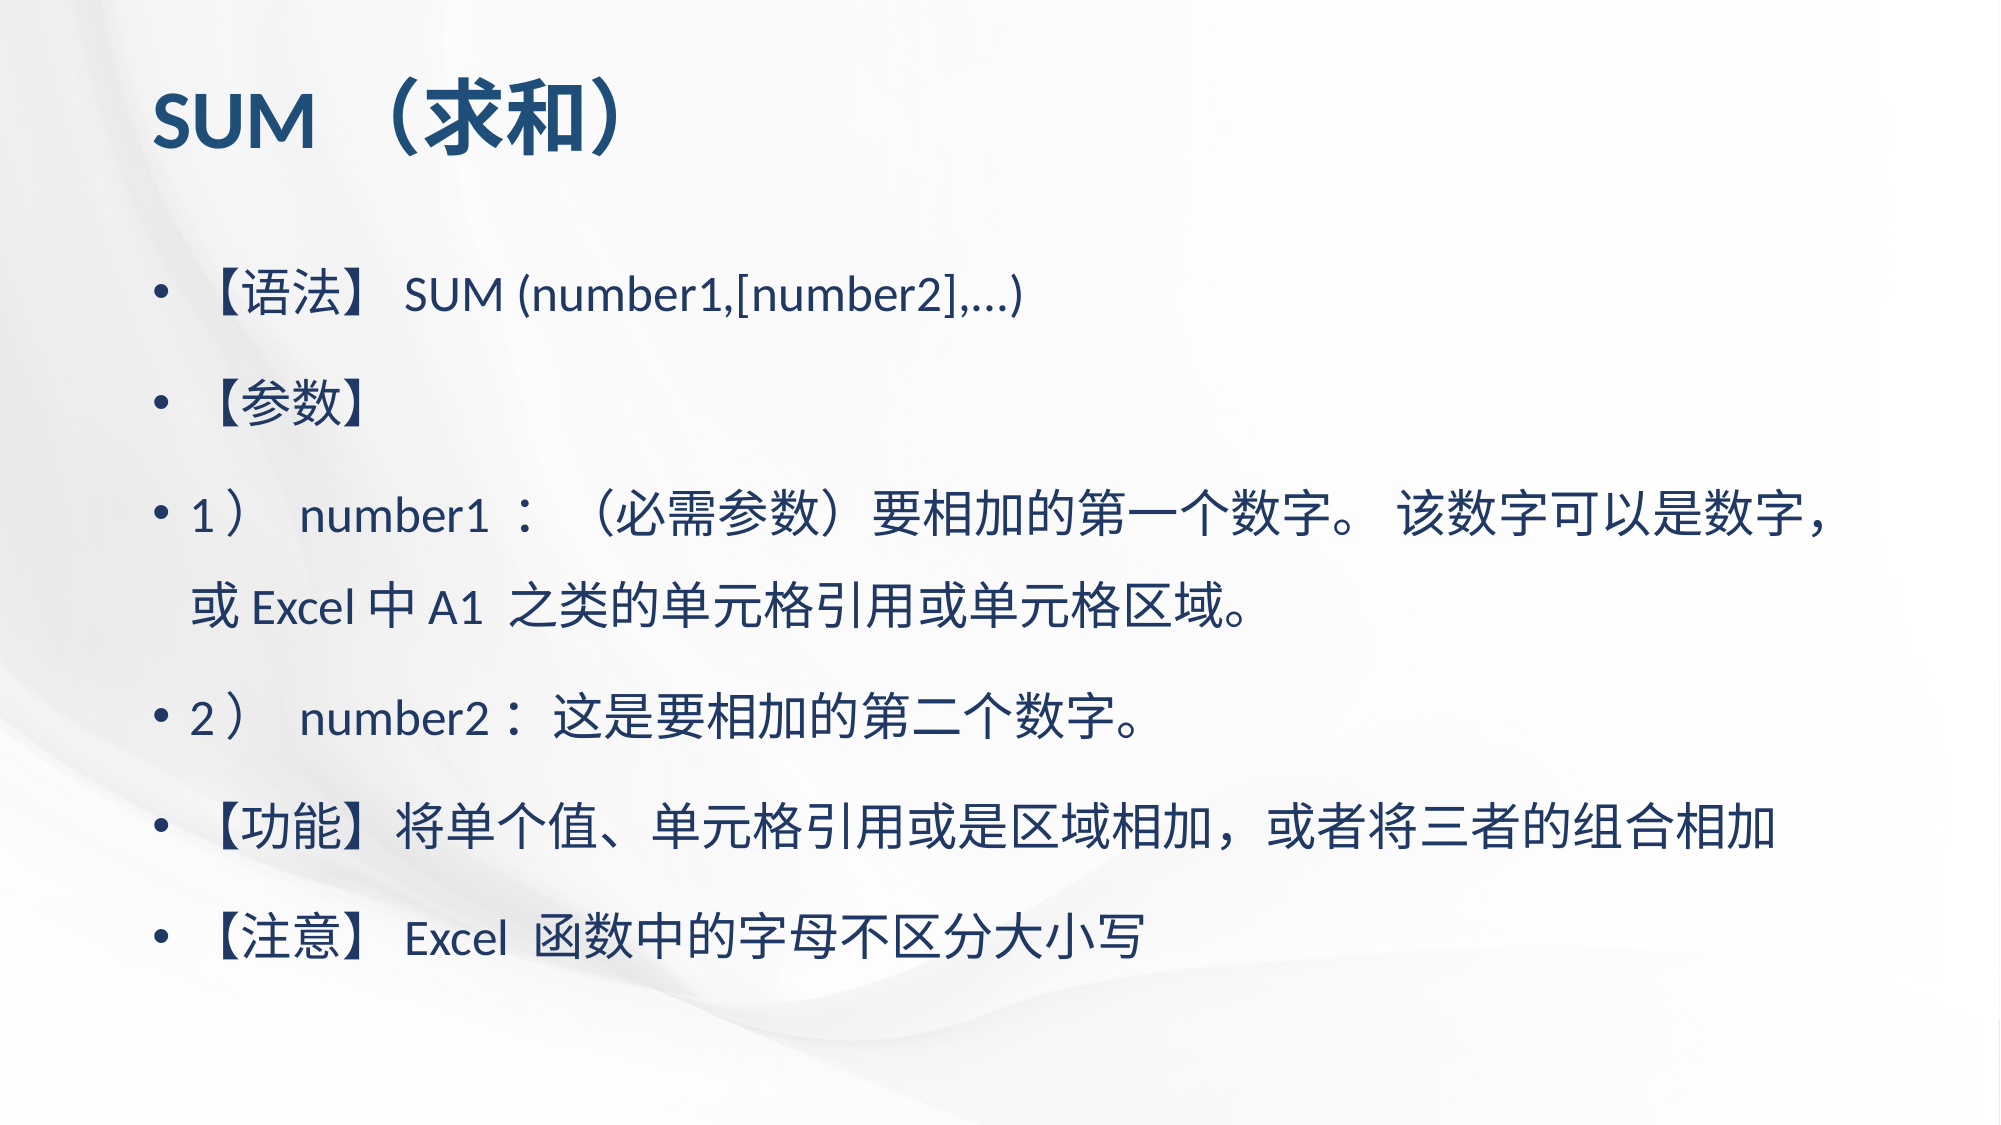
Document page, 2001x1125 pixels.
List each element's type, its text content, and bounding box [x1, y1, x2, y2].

list 【语法】SUM (number1,[number2],...) 【参数】 1） number1 ：（必需参数）要相加的第一个数字。 该数字可以是数字，或Excel中A1 之类的单元格引用或单元格区域。 2） number2：这是要相加的第二个数字。 【功能】将单个值、单元格引用或是区域相加，或者将三者的组合相加 【注意】Excel 函数中的字母不区分大小写 [137, 222, 1863, 1043]
title SUM（求和） [137, 59, 1863, 184]
